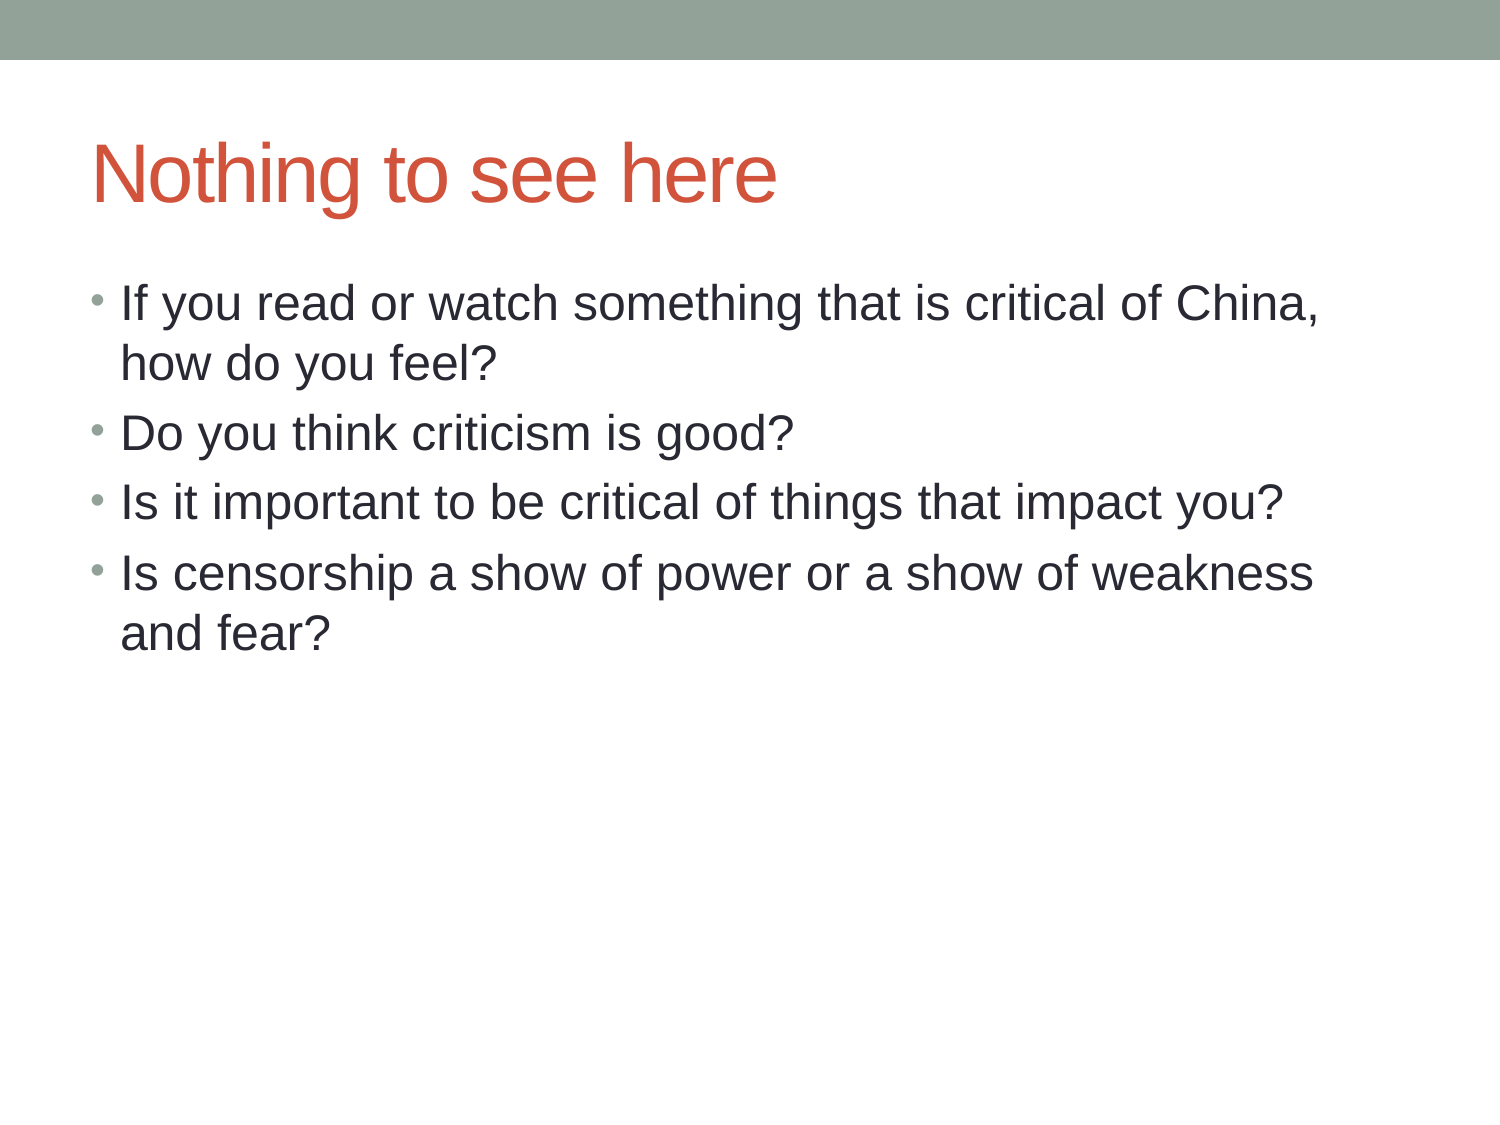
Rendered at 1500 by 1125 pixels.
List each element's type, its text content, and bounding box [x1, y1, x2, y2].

title Nothing to see here [75, 87, 1425, 250]
list If you read or watch something that is critical of China, how do you feel? Do you think criticism is good? Is it important to be critical of things that impact you? Is censorship a show of power or a show of weakness and fear? [75, 262, 1425, 1063]
